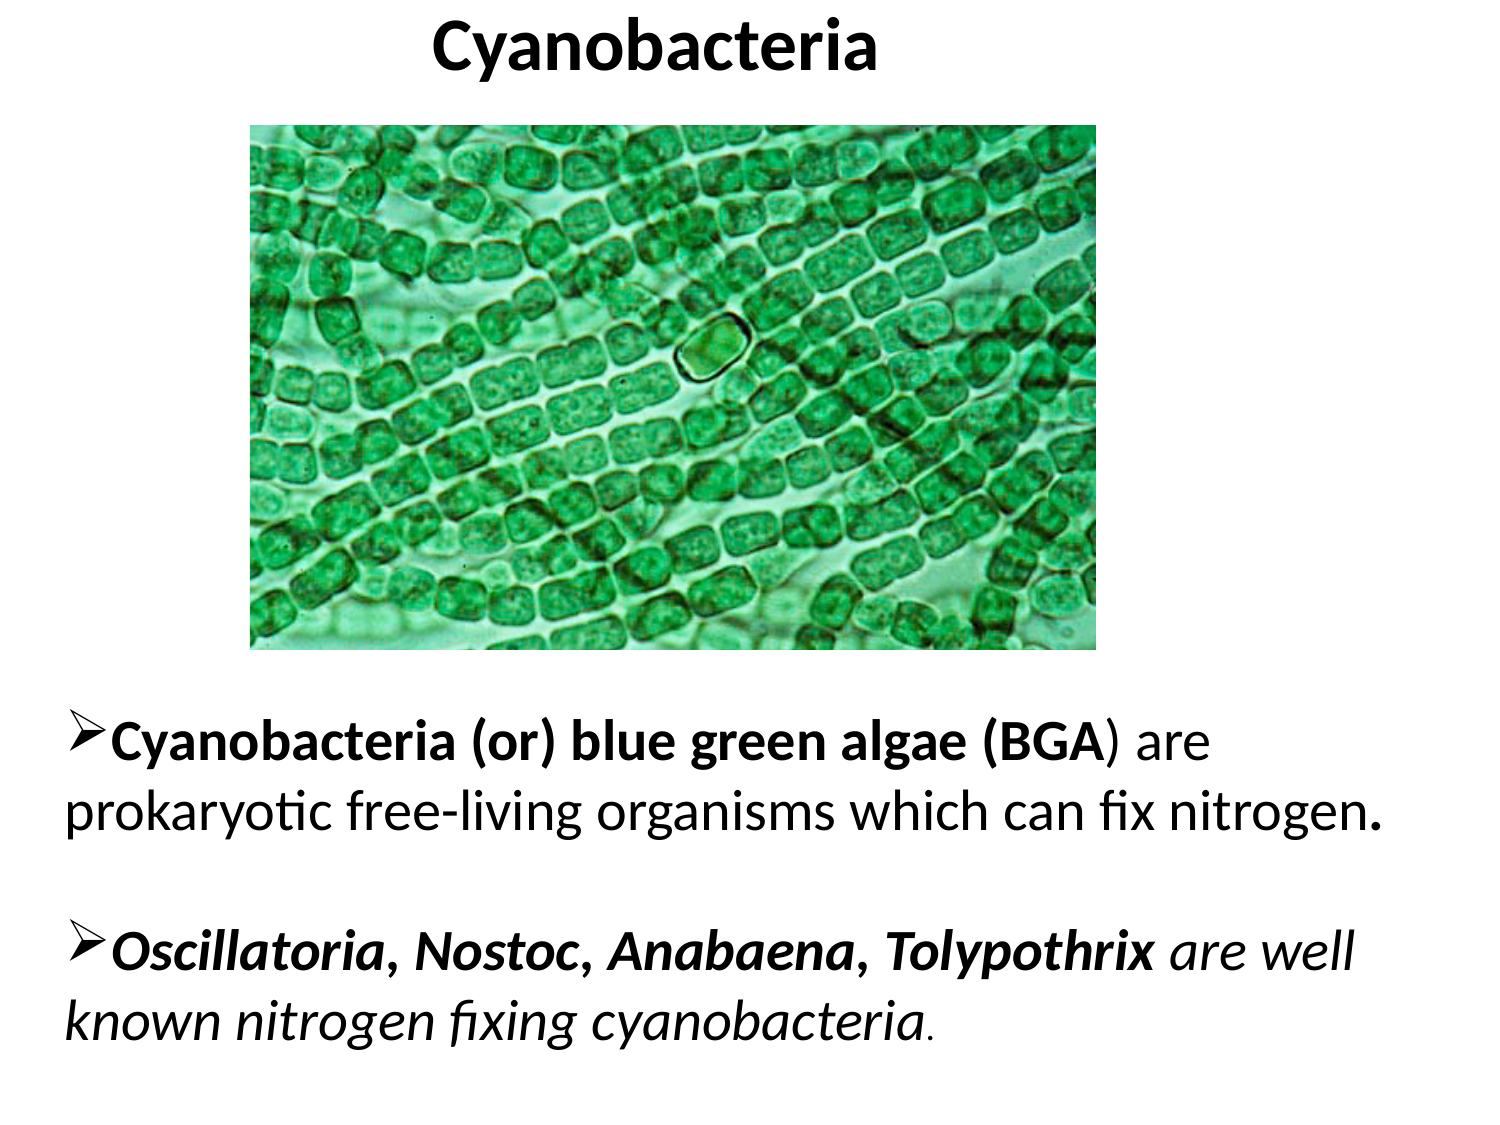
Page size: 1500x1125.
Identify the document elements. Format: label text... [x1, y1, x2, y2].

title Cyanobacteria [75, 0, 1238, 94]
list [249, 124, 1097, 651]
text_box Cyanobacteria (or) blue green algae (BGA) are prokaryotic free-living organisms which can fix nitrogen. Oscillatoria, Nostoc, Anabaena, Tolypothrix are well known nitrogen fixing cyanobacteria. [50, 650, 1500, 1060]
